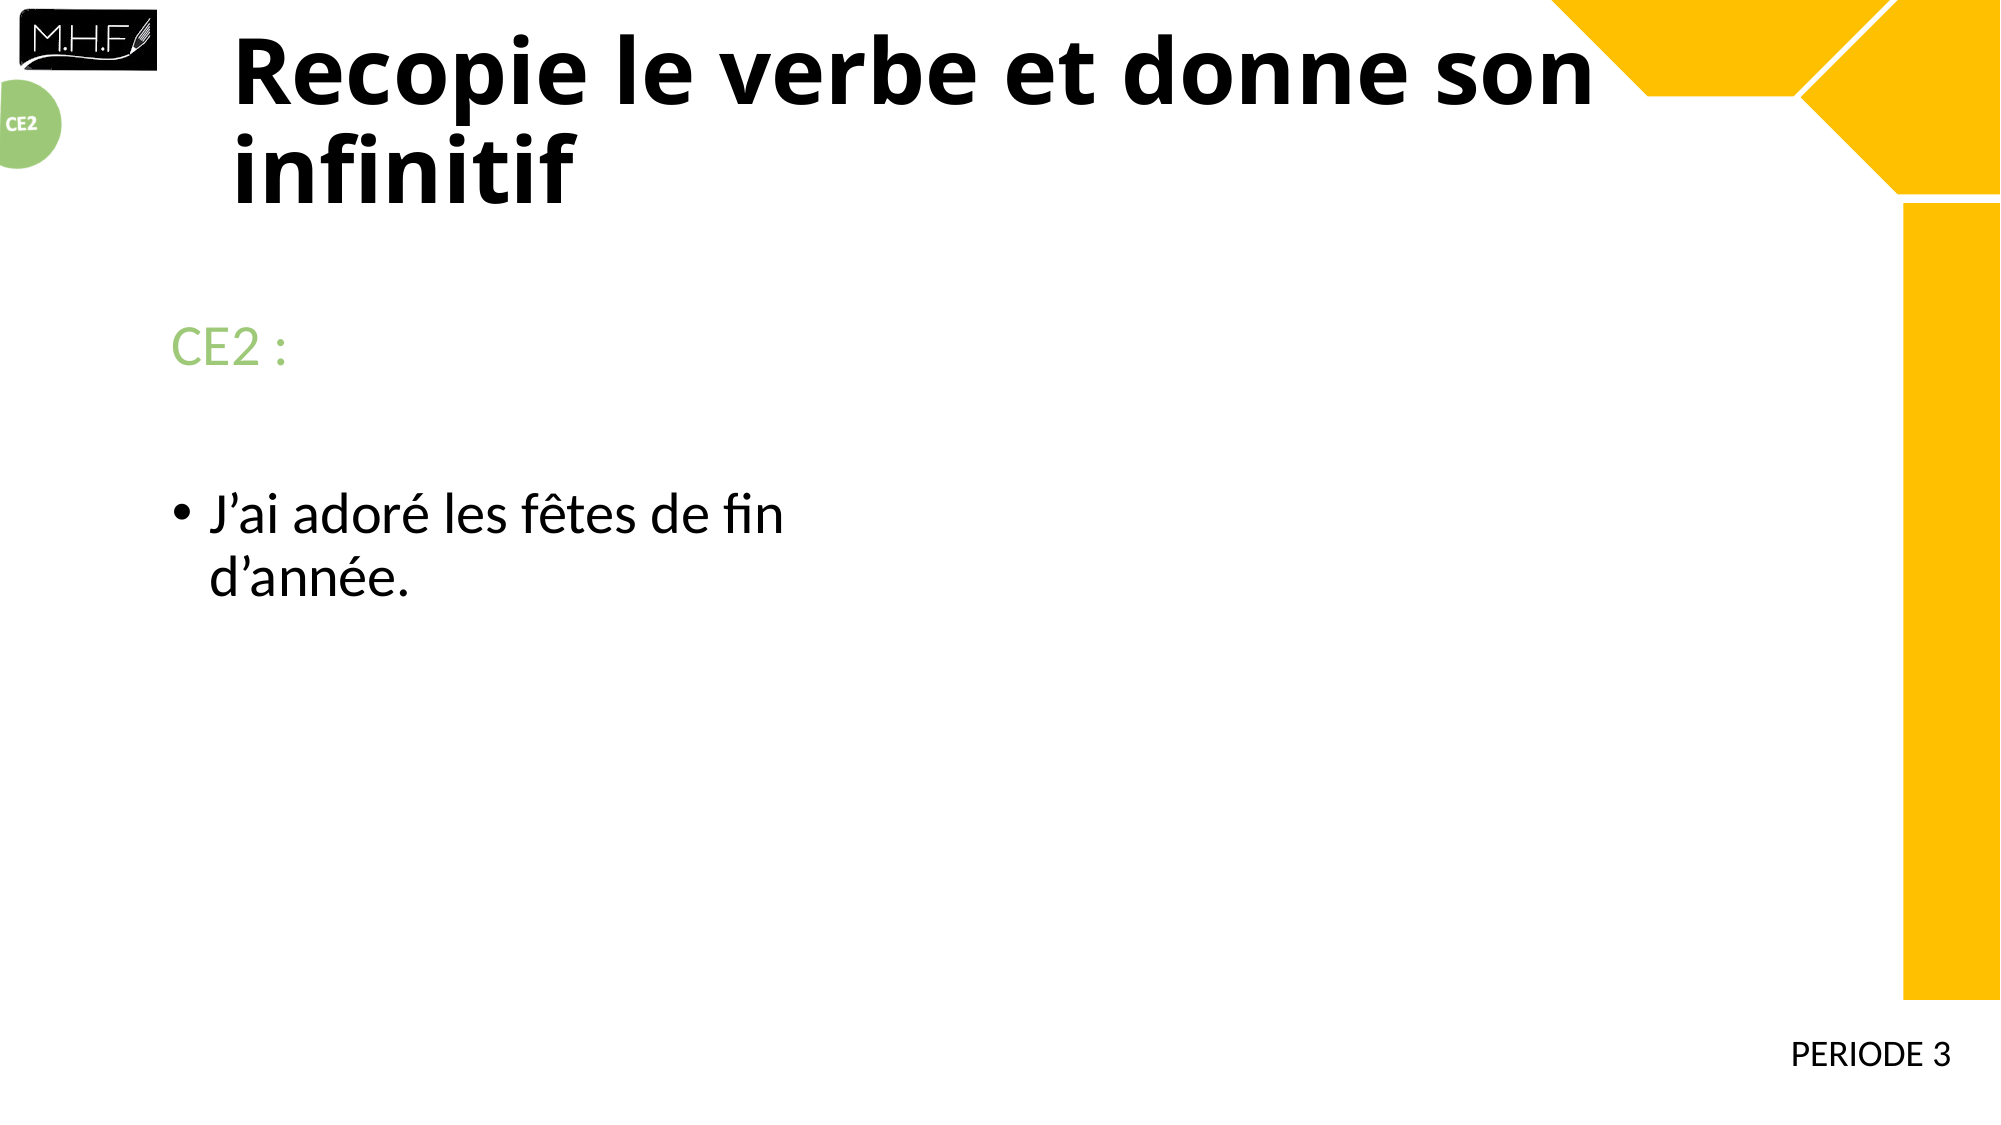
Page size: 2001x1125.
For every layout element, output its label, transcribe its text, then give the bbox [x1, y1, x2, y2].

text_box [1799, 0, 2000, 196]
title Recopie le verbe et donne son infinitif [216, 15, 1763, 233]
text_box [1902, 202, 2000, 1001]
text_box CE2 : J’ai adoré les fêtes de fin d’année. [156, 308, 979, 1022]
picture [0, 7, 157, 207]
text_box PERIODE 3 [1362, 1021, 1967, 1125]
text_box [1549, 0, 1892, 98]
